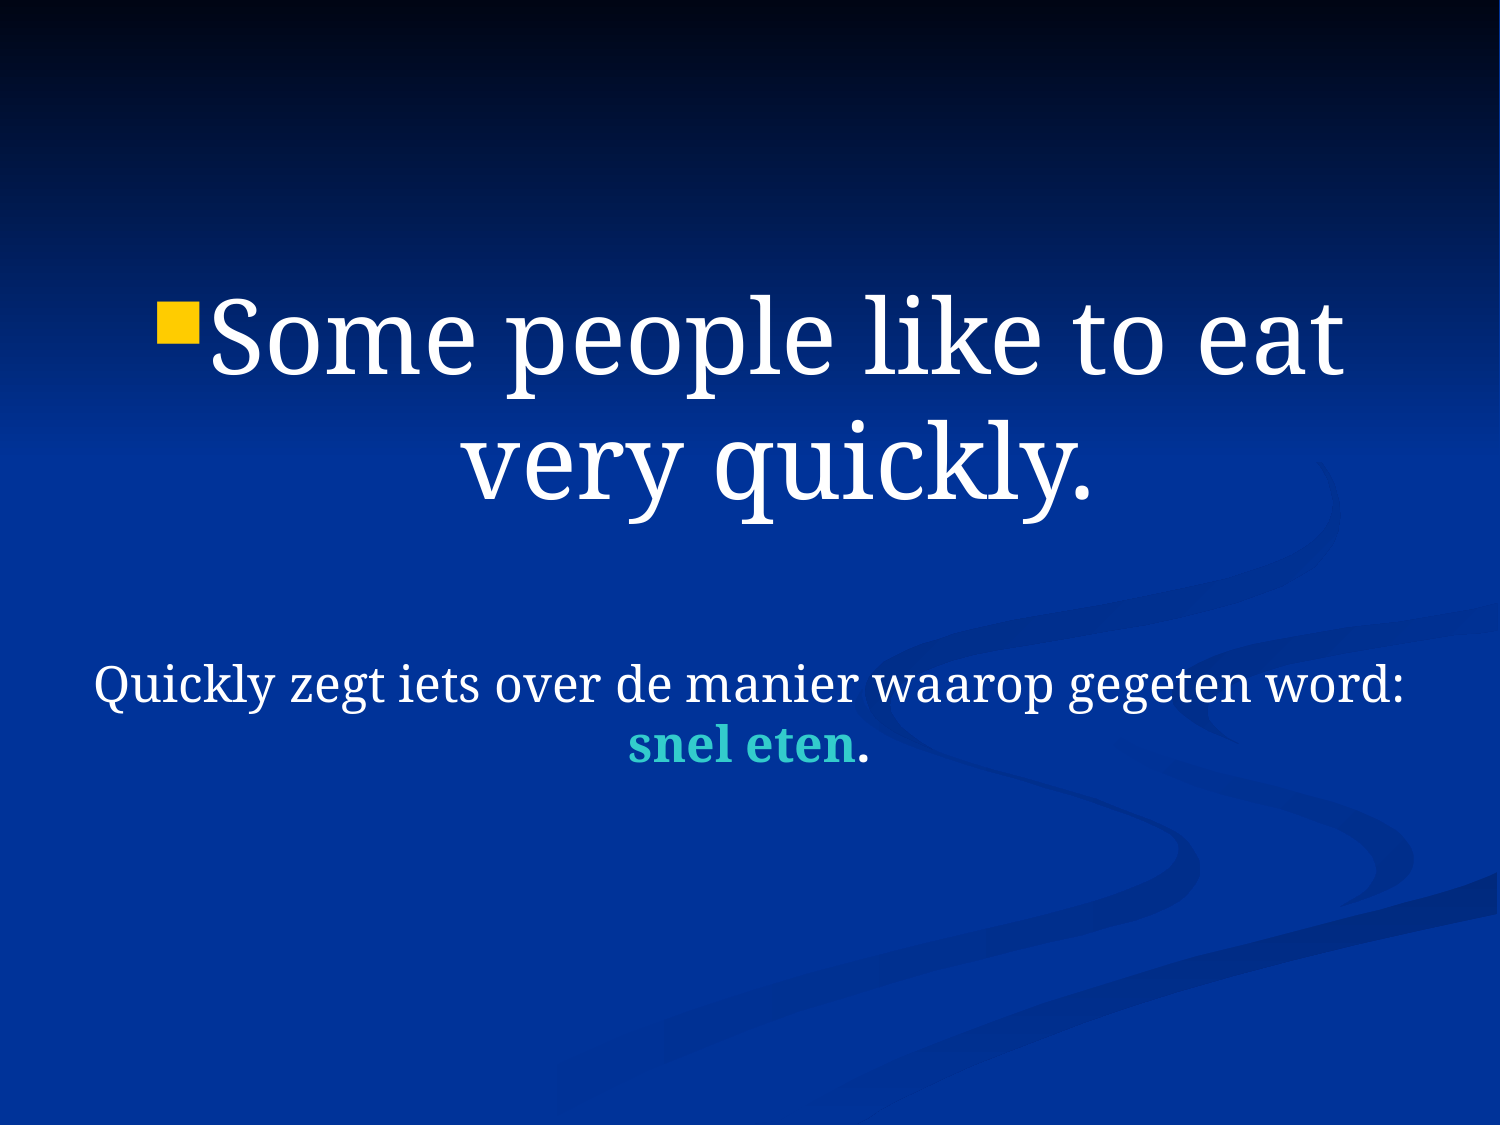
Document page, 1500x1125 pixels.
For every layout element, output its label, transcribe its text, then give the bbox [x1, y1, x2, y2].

text_box Quickly zegt iets over de manier waarop gegeten word: snel eten. [74, 645, 1425, 780]
list Some people like to eat very quickly. [75, 262, 1425, 551]
